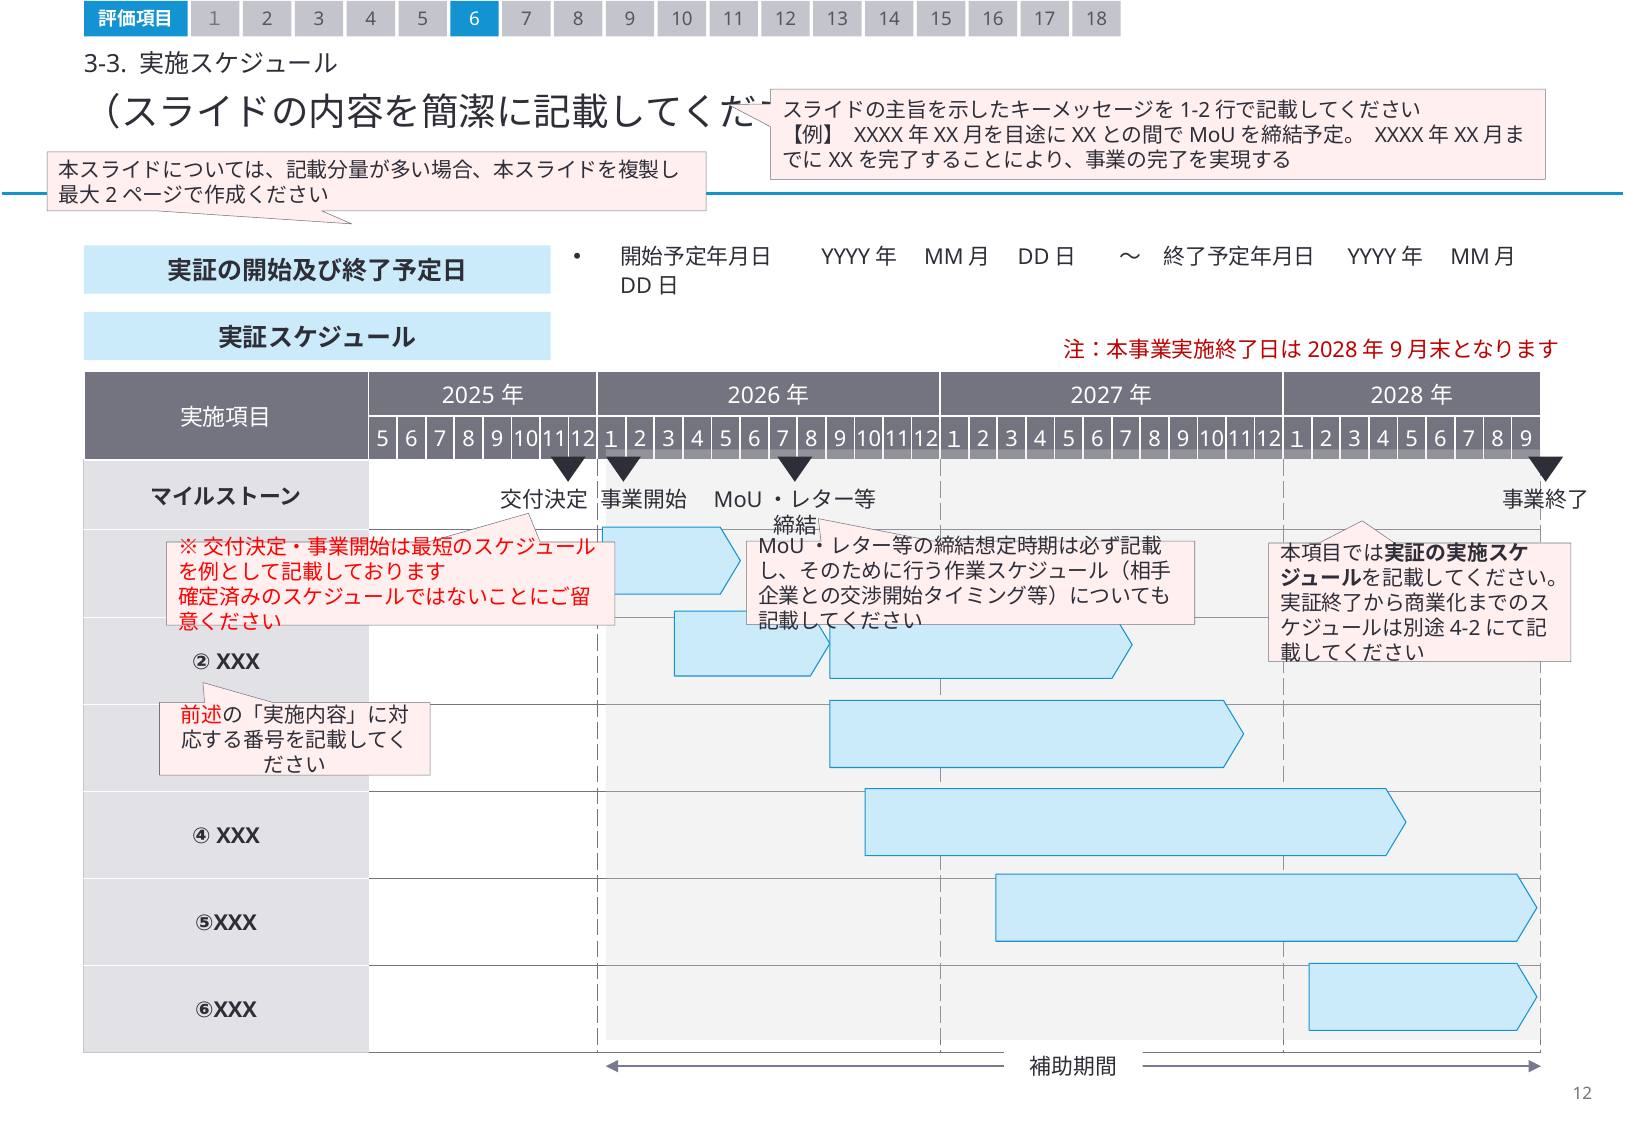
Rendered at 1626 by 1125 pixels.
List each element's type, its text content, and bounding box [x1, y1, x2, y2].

table_cell 5 [369, 417, 396, 459]
table_cell 6 [398, 417, 425, 459]
text_box 事業開始 [598, 485, 690, 511]
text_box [83, 0, 1122, 37]
text_box 本スライドについては、記載分量が多い場合、本スライドを複製し最大2ページで作成ください [46, 150, 708, 225]
table_cell 8 [455, 417, 482, 459]
table_cell ③ XXX [84, 705, 369, 791]
table_cell 4 [1370, 417, 1397, 448]
table_cell 7 [1456, 417, 1483, 448]
table_cell [598, 530, 602, 541]
table_cell 6 [1427, 417, 1454, 448]
table_cell 10 [855, 417, 882, 448]
table_cell 2 [970, 417, 996, 448]
text_box 本項目では実証の実施スケジュールを記載してください。実証終了から商業化までのスケジュールは別途4-2にて記載してください [1267, 519, 1572, 663]
text_box [549, 455, 587, 483]
table_cell １ [941, 417, 968, 448]
text_box [605, 448, 1542, 1041]
table_cell 9 [1512, 417, 1540, 448]
text_box スライドの主旨を示したキーメッセージを1-2行で記載してください 【例】 XXXX年XX月を目途にXXとの間でMoUを締結予定。 XXXX年XX月までにXXを完了することにより、事業の完了を実現する [726, 88, 1547, 181]
table_cell 10 [1198, 417, 1225, 448]
table_cell 8 [1484, 417, 1511, 448]
table_cell ④ XXX [84, 792, 369, 878]
table_cell 5 [1055, 417, 1082, 448]
text_box 前述の「実施内容」に対応する番号を記載してください [158, 681, 432, 777]
table_cell [369, 705, 597, 791]
table_cell [369, 627, 597, 704]
table_cell 11 [884, 417, 911, 448]
text_box MoU・レター等の締結想定時期は必ず記載し、そのために行う作業スケジュール（相手企業との交渉開始タイミング等）についても記載してください [745, 517, 1196, 626]
table_cell 12 [912, 417, 939, 448]
table_cell 11 [541, 417, 568, 459]
table_cell 7 [427, 417, 453, 459]
table_cell [597, 966, 605, 1052]
table_cell [369, 966, 597, 1052]
text_box [995, 874, 1537, 942]
table_cell [597, 792, 605, 878]
text_box [605, 455, 642, 483]
table_cell 5 [712, 417, 739, 448]
text_box [829, 700, 1244, 768]
table_cell 5 [1398, 417, 1425, 448]
text_box 開始予定年月日 YYYY年 MM月 DD日 ～ 終了予定年月日 YYYY年 MM月 DD日 [573, 245, 1546, 294]
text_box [605, 1041, 1542, 1090]
table_header 2025年 [369, 372, 596, 415]
table_cell ⑥XXX [84, 966, 369, 1052]
table_header 2028年 [1284, 372, 1540, 415]
table_cell [597, 879, 605, 965]
text_box 実証スケジュール [83, 311, 551, 361]
table_cell 9 [484, 417, 511, 459]
table_cell 11 [1227, 417, 1254, 448]
table_cell 8 [798, 417, 825, 448]
table_cell ⑤XXX [84, 879, 369, 965]
table_cell 9 [1170, 417, 1197, 448]
table_cell １ [1284, 417, 1311, 448]
table_cell 3 [1341, 417, 1368, 448]
table_cell 12 [569, 417, 596, 459]
text_box [1527, 455, 1564, 483]
text_box MoU・レター等締結 [707, 485, 884, 511]
table_cell 6 [741, 417, 768, 448]
list 3-3. 実施スケジュール [84, 40, 1543, 82]
table_cell ② XXX [84, 618, 369, 704]
list （スライドの内容を簡潔に記載してください） [84, 83, 1543, 183]
text_box 交付決定 [498, 485, 590, 511]
text_box 事業終了 [1499, 485, 1592, 511]
table_cell 6 [1084, 417, 1111, 448]
table_cell 7 [770, 417, 796, 448]
table_cell 2 [1313, 417, 1339, 448]
table_cell 12 [1255, 417, 1282, 448]
table_cell 7 [1113, 417, 1139, 448]
table_cell [597, 461, 605, 485]
table_cell 3 [998, 417, 1025, 448]
text_box ※交付決定・事業開始は最短のスケジュールを例として記載しております 確定済みのスケジュールではないことにご留意ください [165, 512, 616, 627]
table_cell [597, 705, 605, 791]
text_box 注：本事業実施終了日は2028年9月末となります [1063, 332, 1560, 365]
text_box [674, 611, 829, 677]
table_cell 9 [827, 417, 854, 448]
table_cell 3 [655, 417, 682, 448]
table_cell 4 [684, 417, 711, 448]
table_cell 10 [512, 417, 539, 459]
table_cell [597, 627, 605, 704]
table_cell 2 [627, 417, 653, 448]
table_cell 4 [1027, 417, 1054, 448]
text_box [776, 455, 814, 483]
text_box 実証の開始及び終了予定日 [83, 244, 551, 295]
table_cell [369, 530, 463, 541]
table_cell [369, 461, 597, 529]
text_box [865, 788, 1406, 856]
text_box [829, 626, 1133, 679]
table_header 2026年 [598, 372, 939, 415]
table_cell [597, 511, 605, 529]
text_box [1309, 963, 1537, 1031]
table_header 実施項目 [85, 372, 368, 459]
table_cell 8 [1141, 417, 1168, 448]
table_cell [369, 879, 597, 965]
table_header 2027年 [941, 372, 1282, 415]
table_cell [537, 530, 597, 541]
table_cell １ [598, 417, 625, 459]
table_cell ① XXX [84, 530, 369, 617]
table_cell [369, 792, 597, 878]
table_cell マイルストーン [84, 461, 369, 529]
text_box [602, 527, 741, 595]
